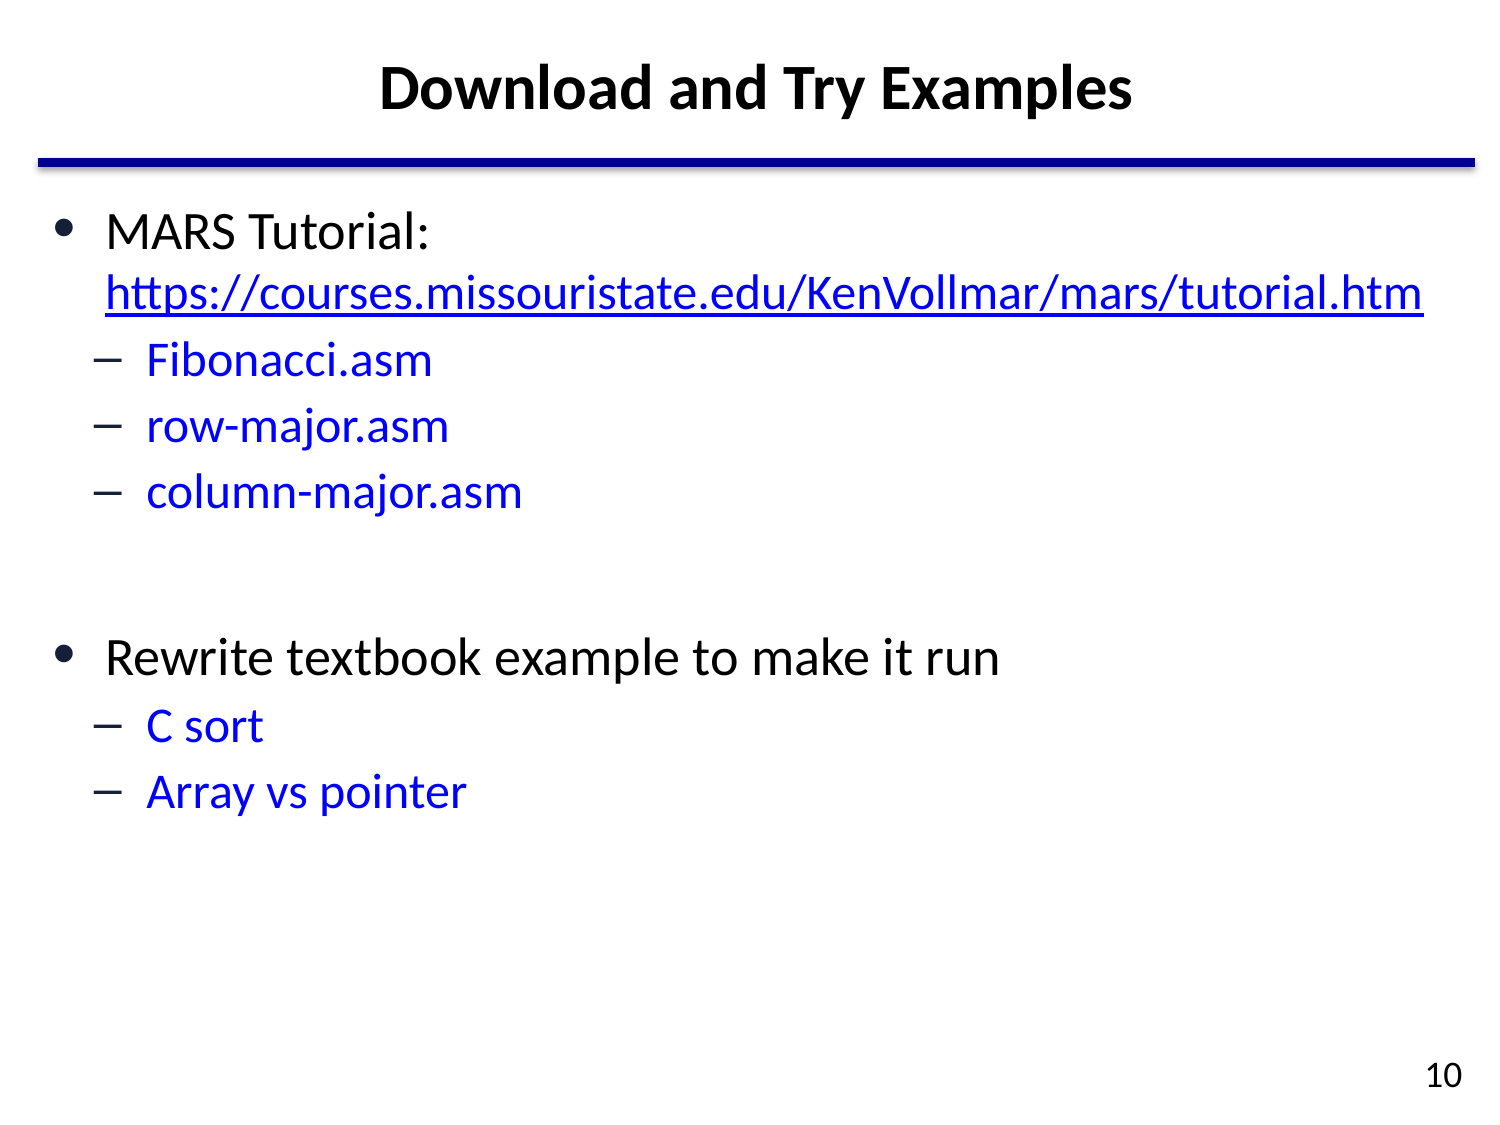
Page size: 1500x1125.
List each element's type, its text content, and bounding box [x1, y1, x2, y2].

slide_number 10 [1127, 1042, 1478, 1103]
list MARS Tutorial: https://courses.missouristate.edu/KenVollmar/mars/tutorial.htm Fibonacci.asm row-major.asm column-major.asm Rewrite textbook example to make it run C sort Array vs pointer [37, 187, 1475, 1043]
title Download and Try Examples [37, 24, 1475, 143]
